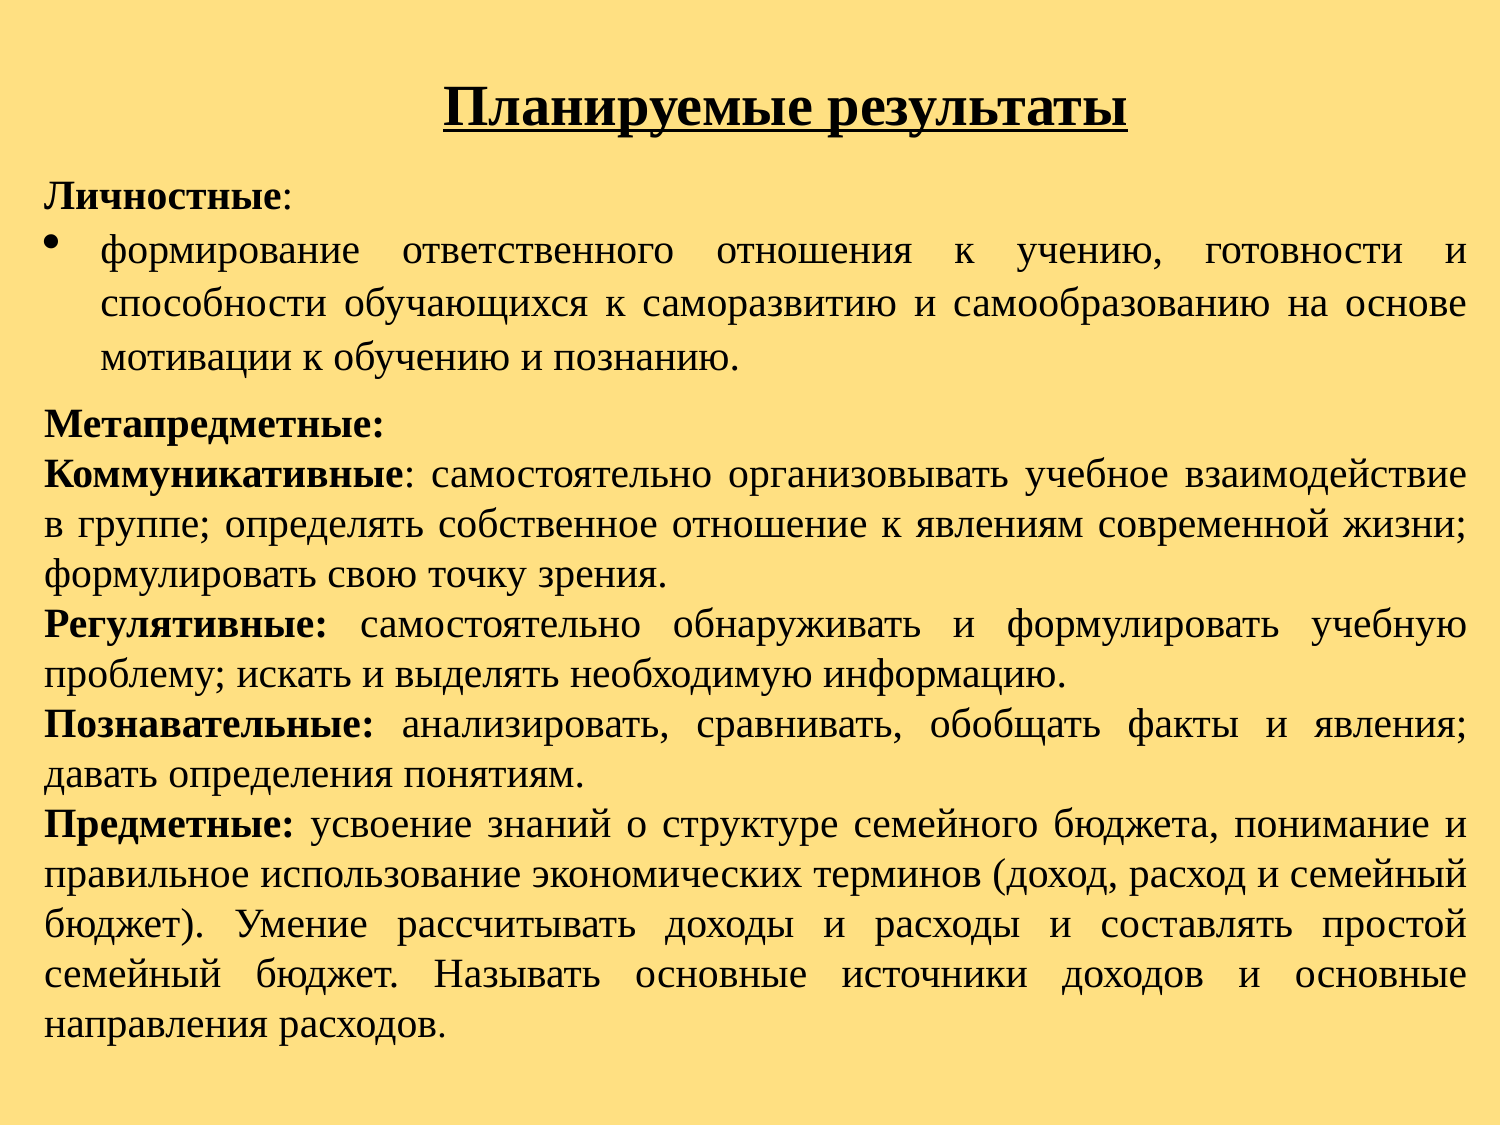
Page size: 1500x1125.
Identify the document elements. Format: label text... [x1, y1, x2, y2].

text_box Личностные: формирование ответственного отношения к учению, готовности и способности обучающихся к саморазвитию и самообразованию на основе мотивации к обучению и познанию. Метапредметные: Коммуникативные: самостоятельно организовывать учебное взаимодействие в группе; определять собственное отношение к явлениям современной жизни; формулировать свою точку зрения. Регулятивные: самостоятельно обнаруживать и формулировать учебную проблему; искать и выделять необходимую информацию. Познавательные: анализировать, сравнивать, обобщать факты и явления; давать определения понятиям. Предметные: усвоение знаний о структуре семейного бюджета, понимание и правильное использование экономических терминов (доход, расход и семейный бюджет). Умение рассчитывать доходы и расходы и составлять простой семейный бюджет. Называть основные источники доходов и основные направления расходов. [29, 160, 1483, 1053]
text_box Планируемые результаты [88, 54, 1483, 160]
